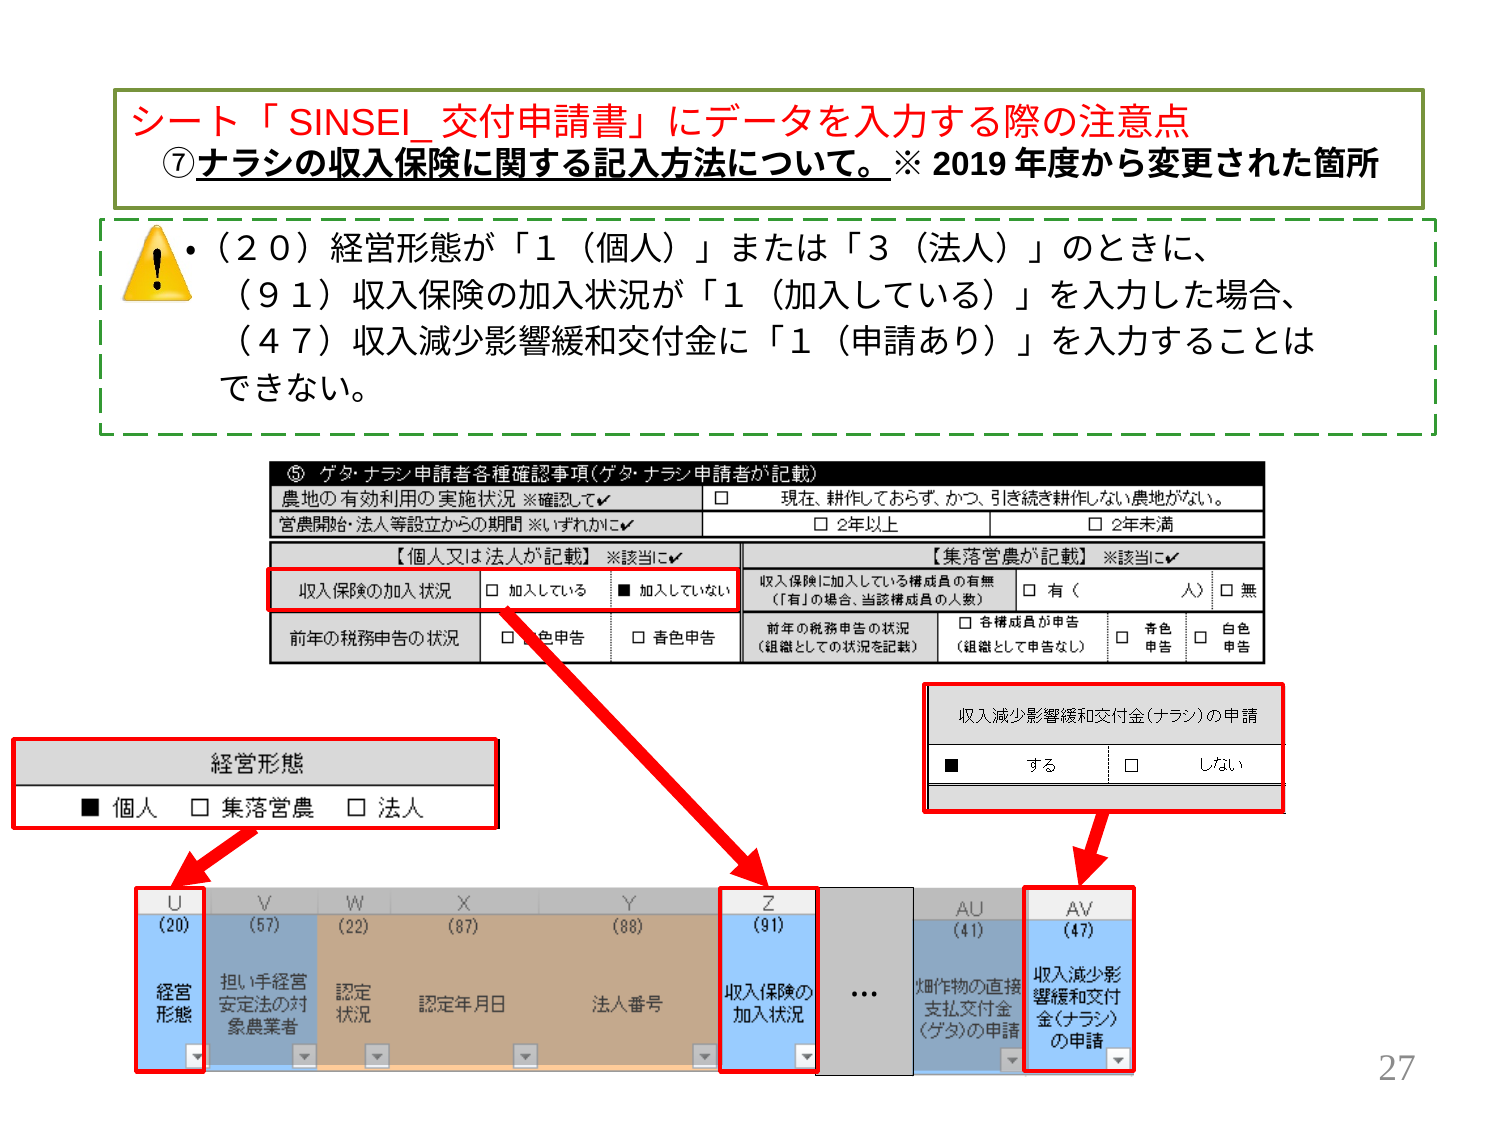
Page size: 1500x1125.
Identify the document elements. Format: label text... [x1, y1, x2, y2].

text_box シート「SINSEI_交付申請書」にデータを入力する際の注意点 ⑦ナラシの収入保険に関する記入方法について。※2019年度から変更された箇所 [113, 88, 1425, 210]
slide_number 26 [1080, 1035, 1431, 1095]
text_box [100, 219, 1436, 436]
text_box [169, 838, 255, 888]
picture [13, 738, 500, 829]
text_box [922, 682, 1285, 688]
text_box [135, 887, 1135, 1076]
picture [926, 685, 1287, 815]
picture [268, 459, 1268, 667]
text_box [503, 609, 770, 888]
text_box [1078, 811, 1104, 888]
